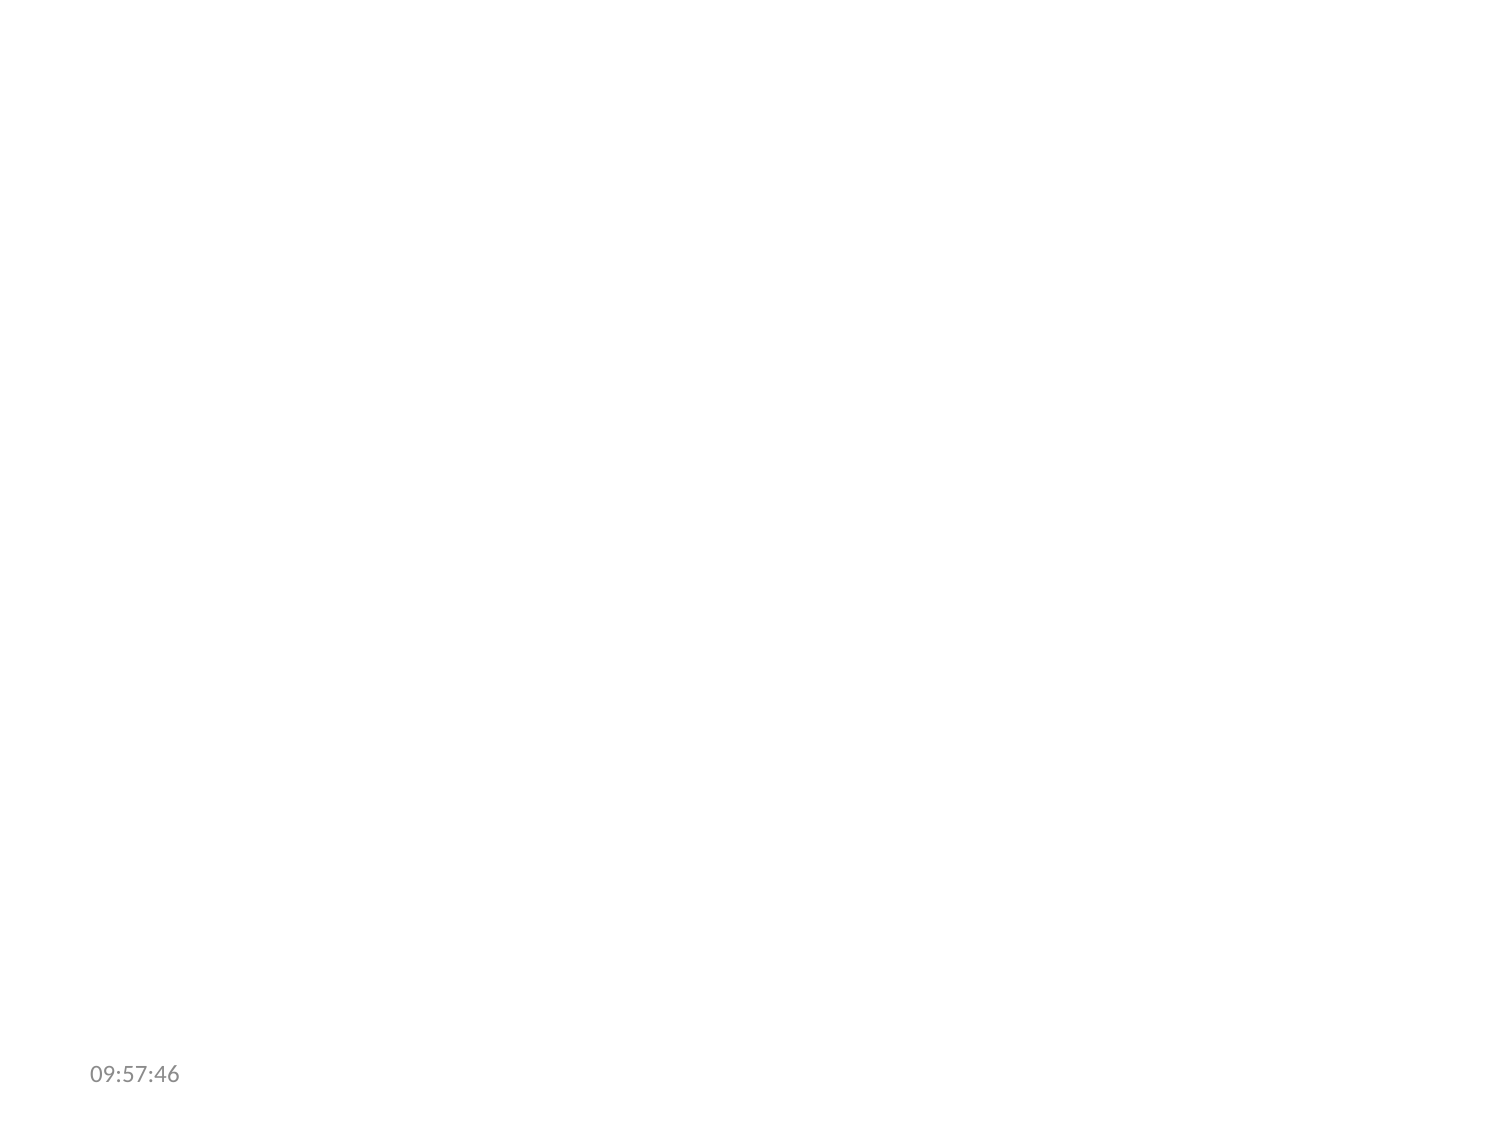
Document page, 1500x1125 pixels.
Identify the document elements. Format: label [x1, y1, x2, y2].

slide_number [75, 1042, 425, 1103]
